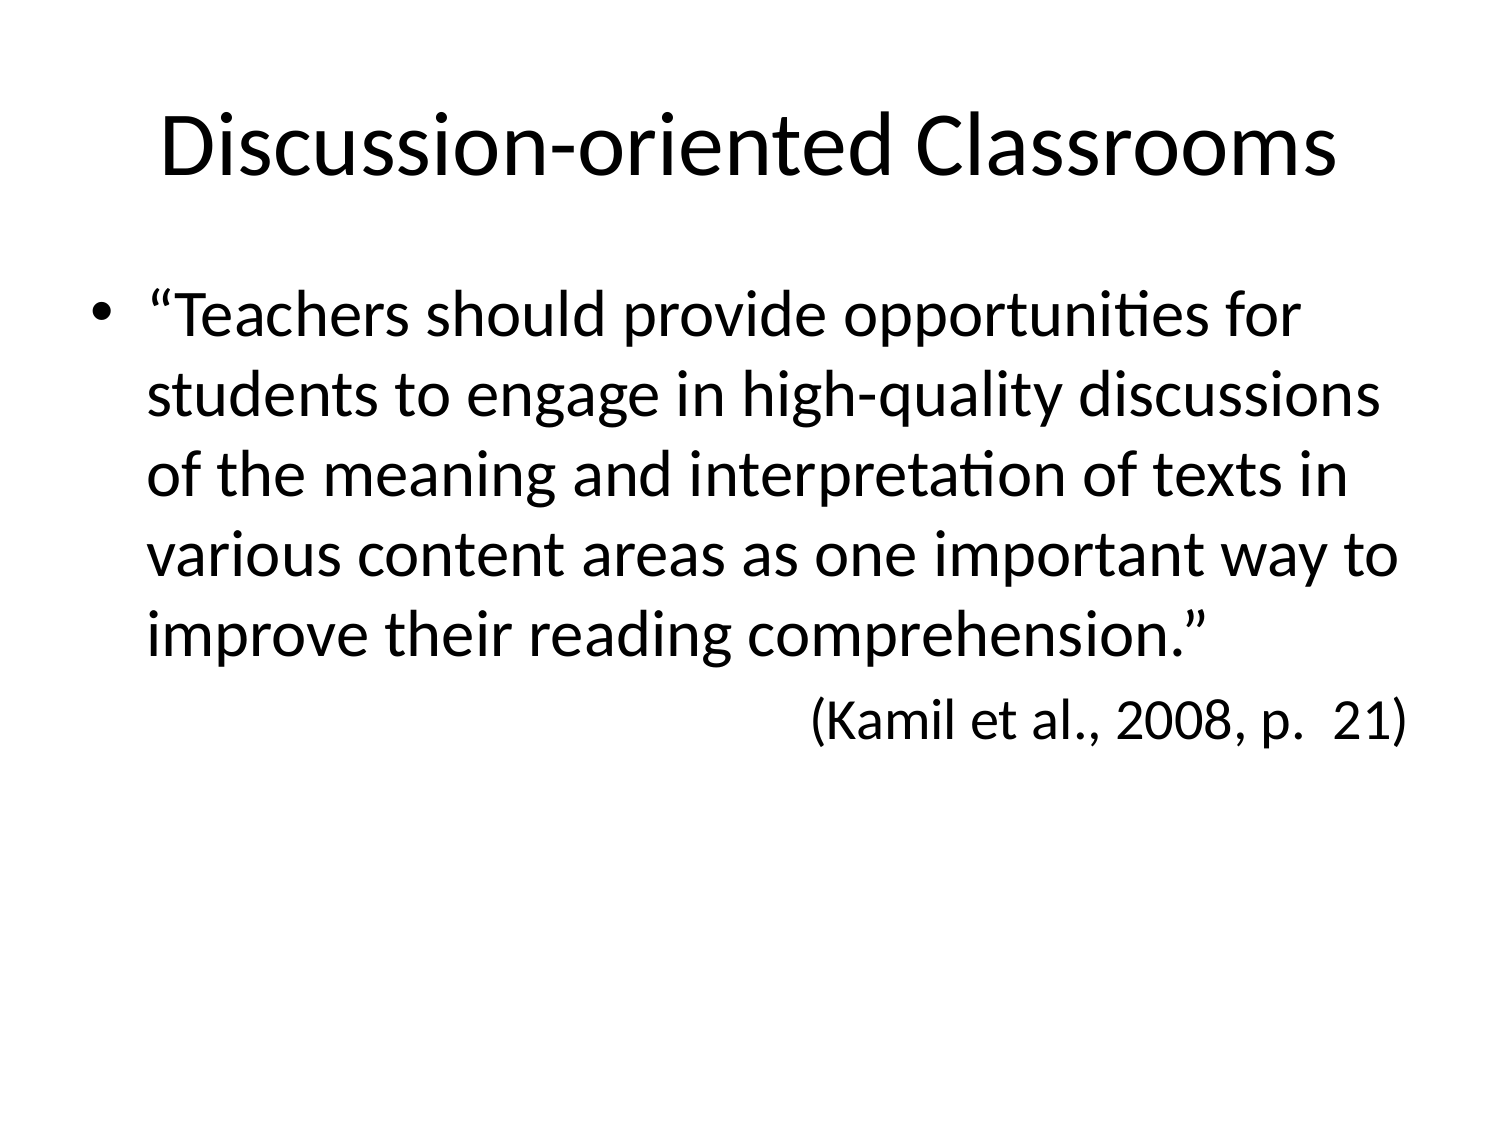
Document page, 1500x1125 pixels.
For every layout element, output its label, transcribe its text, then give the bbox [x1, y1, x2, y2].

list “Teachers should provide opportunities for students to engage in high-quality discussions of the meaning and interpretation of texts in various content areas as one important way to improve their reading comprehension.” (Kamil et al., 2008, p. 21) [75, 262, 1425, 1005]
title Discussion-oriented Classrooms [75, 45, 1425, 233]
